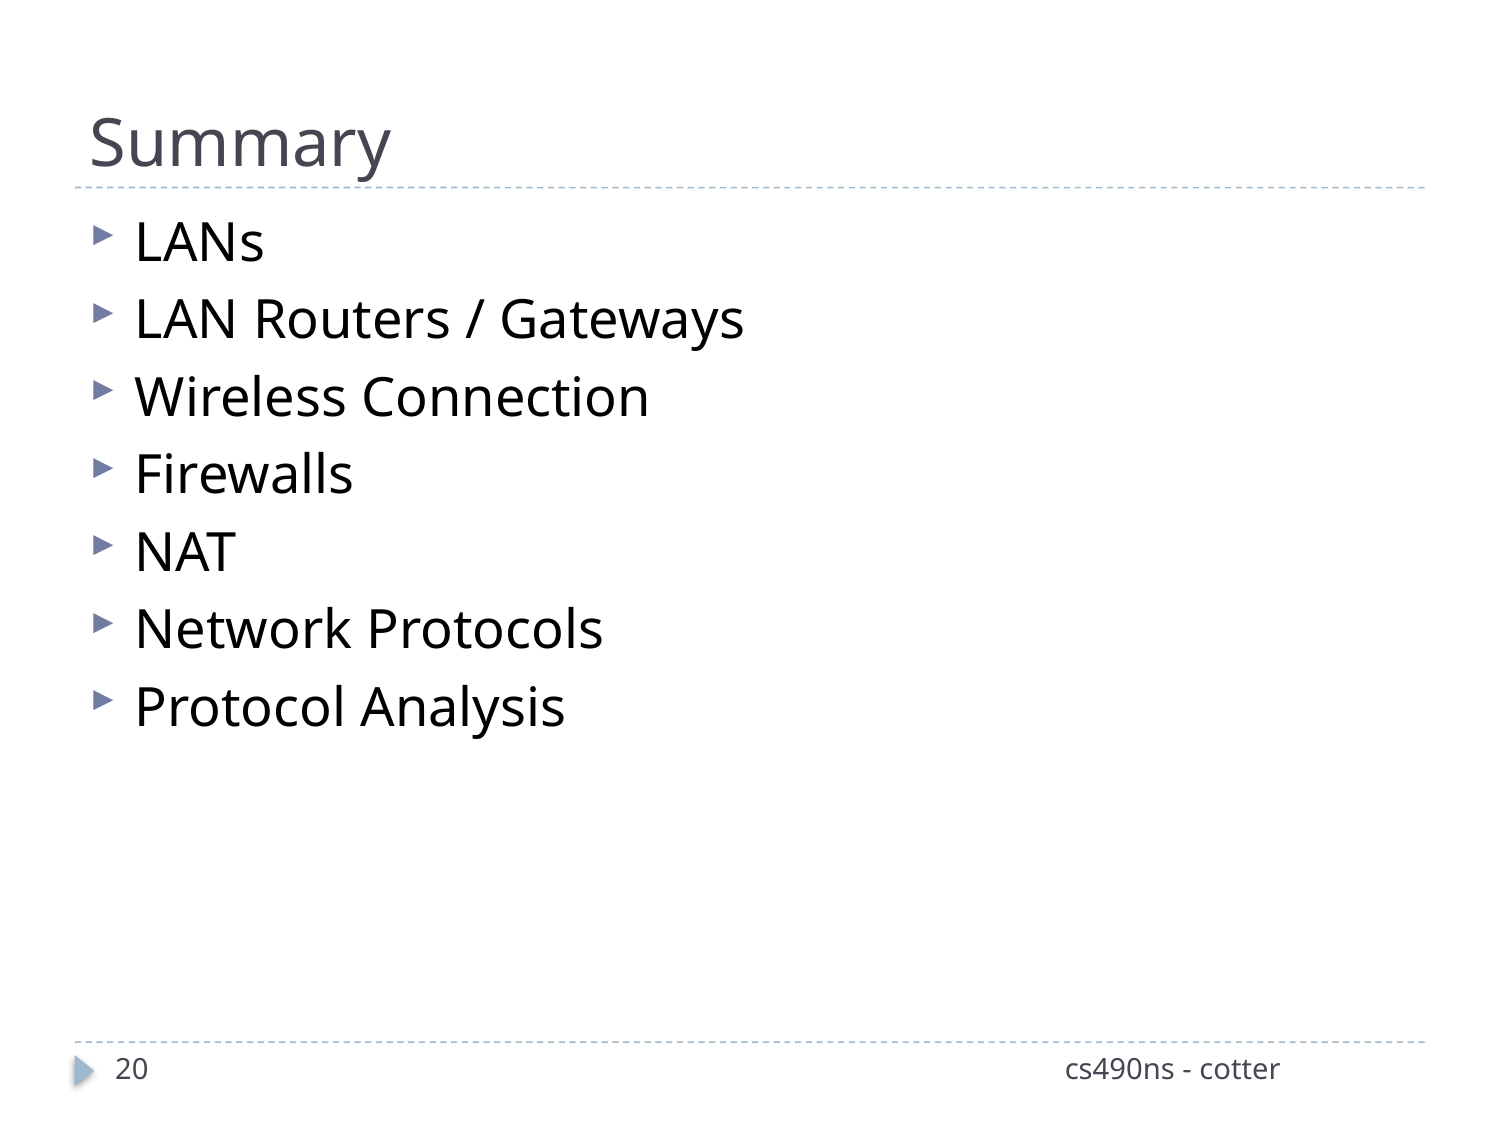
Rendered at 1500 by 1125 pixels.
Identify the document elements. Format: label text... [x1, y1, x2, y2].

slide_number cs490ns - cotter [1050, 1042, 1426, 1103]
list LANs LAN Routers / Gateways Wireless Connection Firewalls NAT Network Protocols Protocol Analysis [75, 200, 1425, 1010]
slide_number 20 [100, 1042, 426, 1103]
title Summary [75, 24, 1425, 188]
